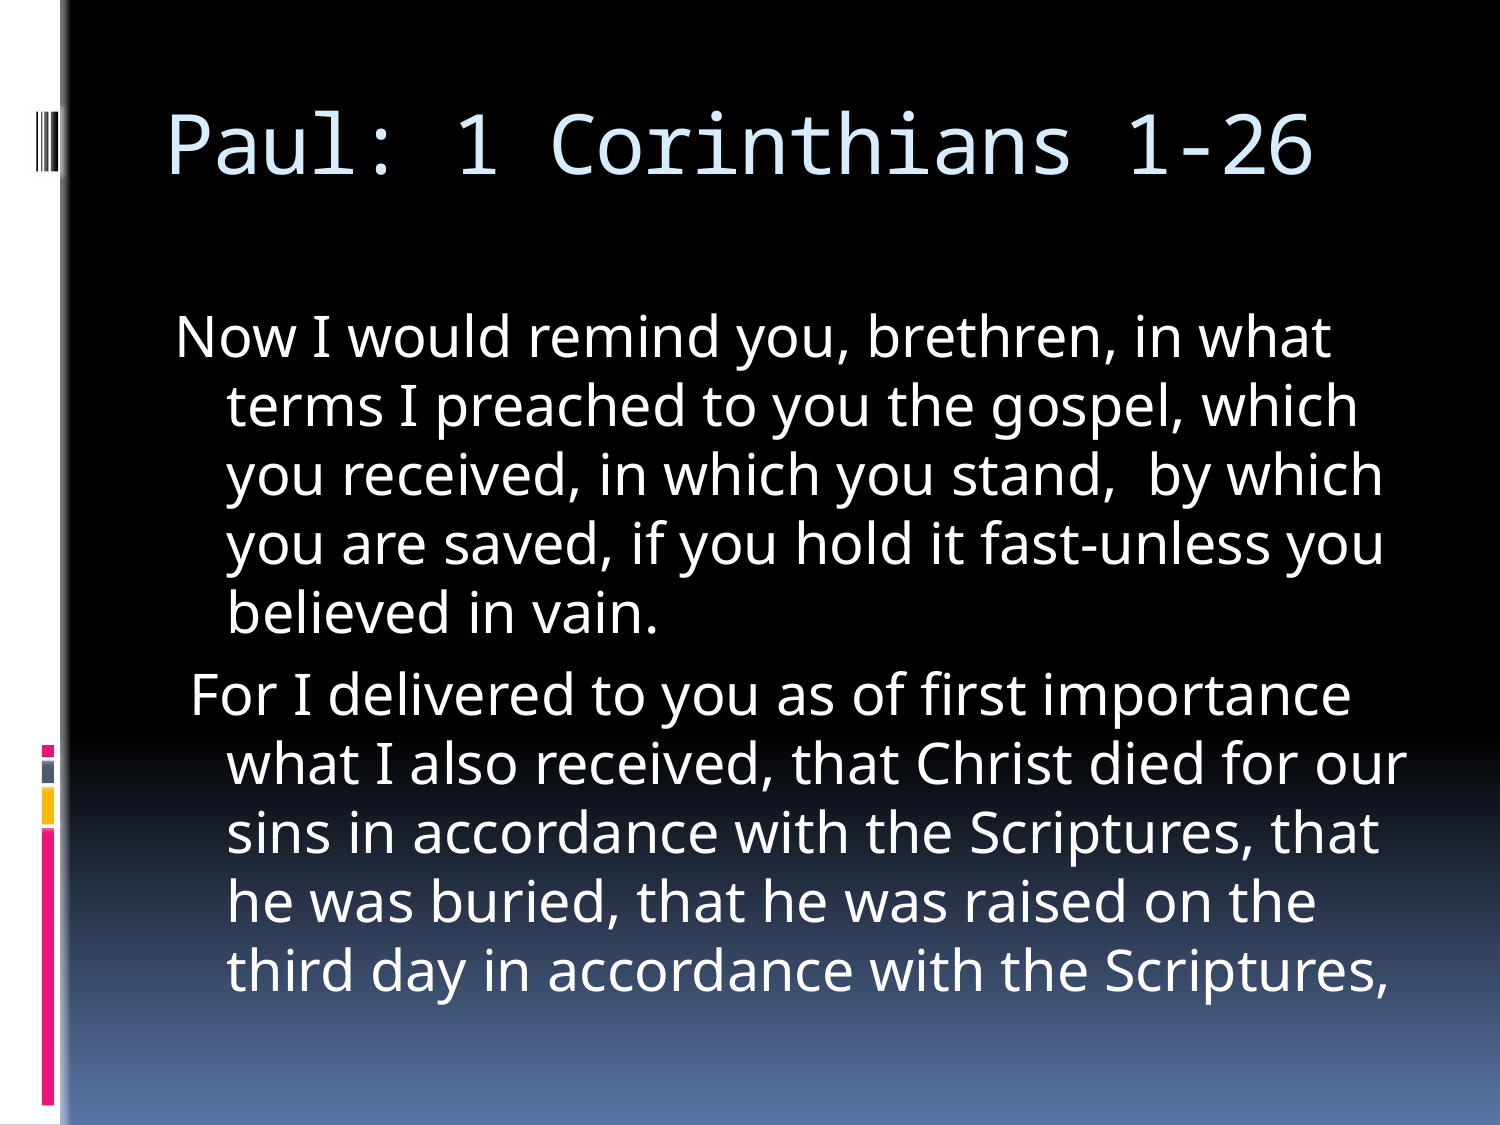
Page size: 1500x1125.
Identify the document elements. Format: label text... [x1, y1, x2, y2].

list Now I would remind you, brethren, in what terms I preached to you the gospel, which you received, in which you stand, by which you are saved, if you hold it fast-unless you believed in vain. For I delivered to you as of first importance what I also received, that Christ died for our sins in accordance with the Scriptures, that he was buried, that he was raised on the third day in accordance with the Scriptures, [150, 292, 1425, 1043]
title Paul: 1 Corinthians 1-26 [150, 83, 1425, 234]
